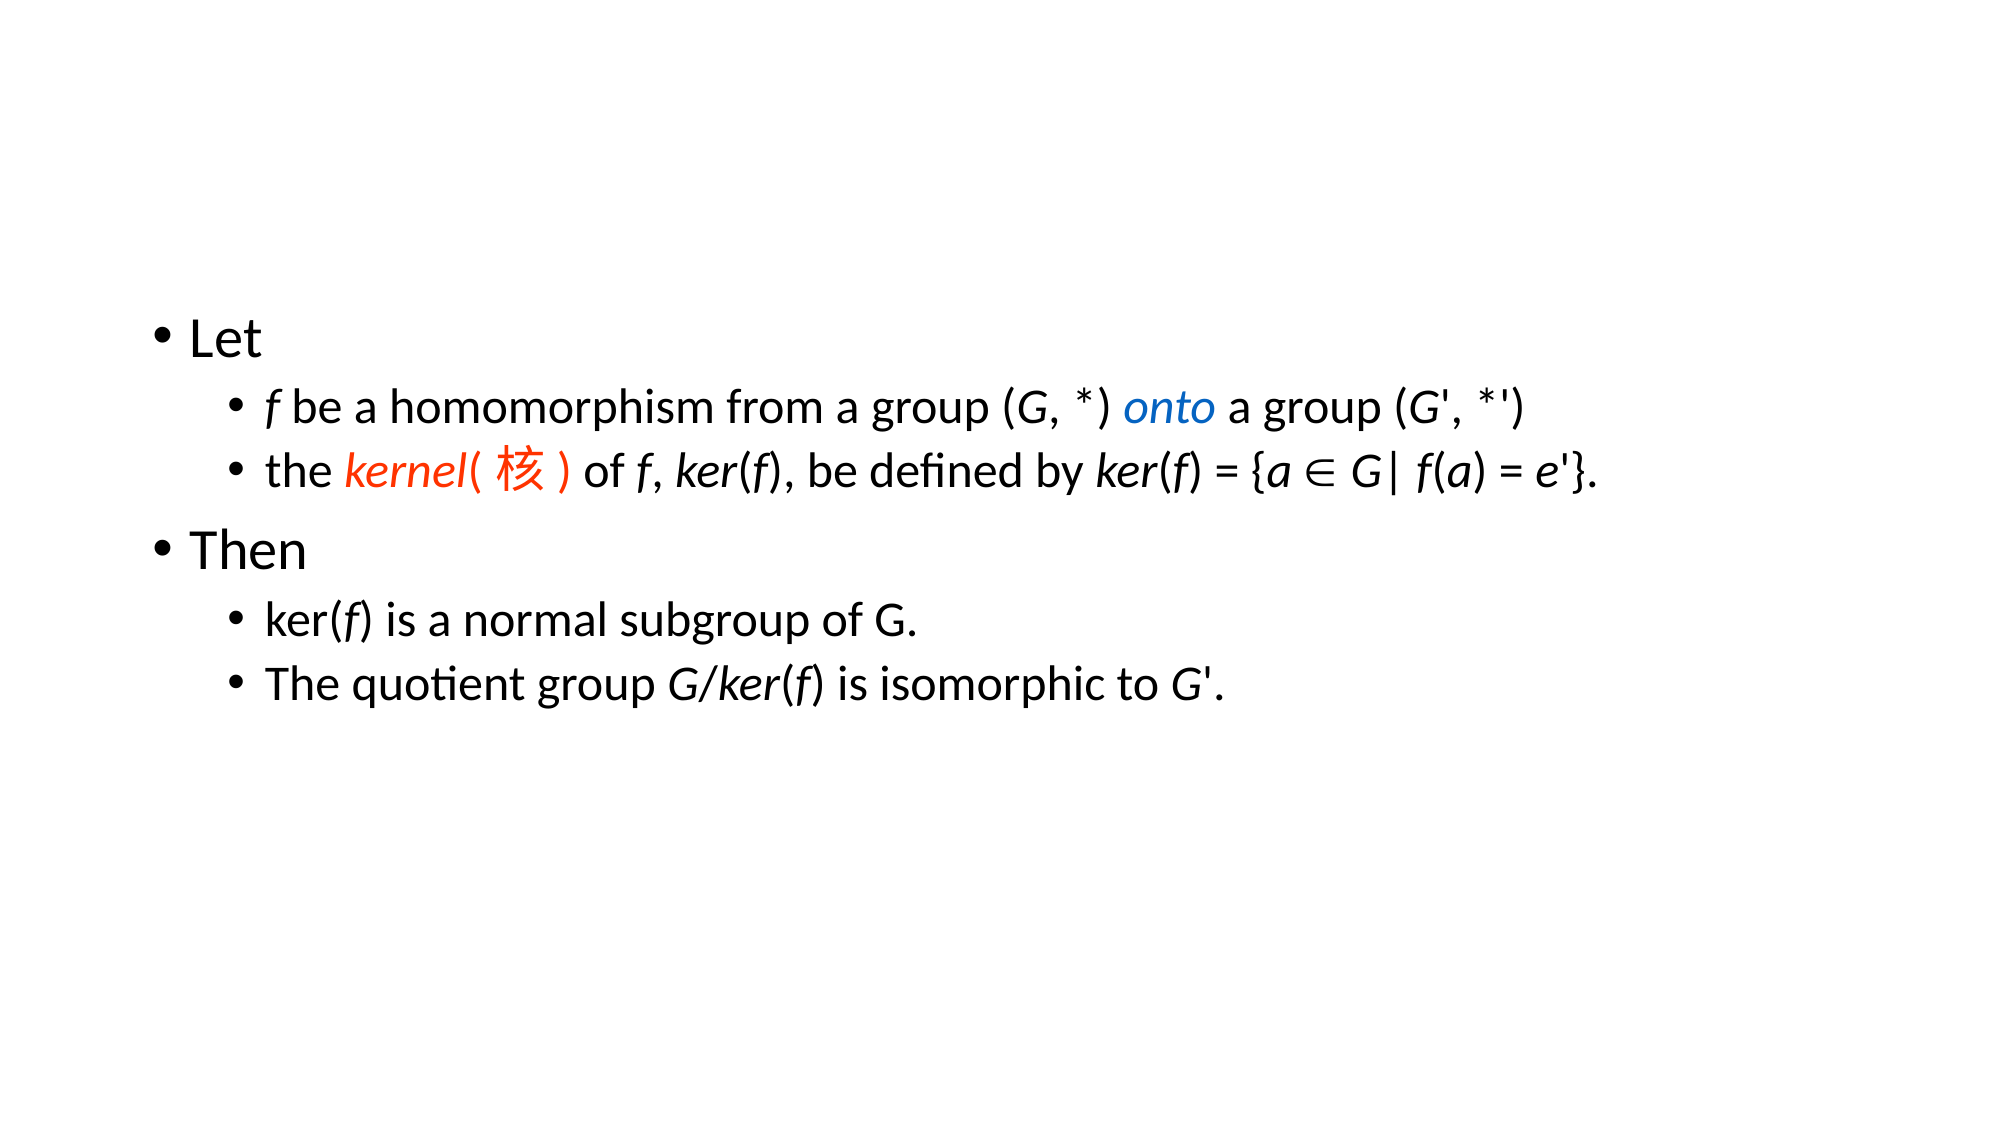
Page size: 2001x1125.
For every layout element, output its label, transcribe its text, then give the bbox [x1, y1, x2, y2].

list Let f be a homomorphism from a group (G, *) onto a group (G', *') the kernel(核) of f, ker(f), be defined by ker(f) = {a  G| f(a) = e'}. Then ker(f) is a normal subgroup of G. The quotient group G/ker(f) is isomorphic to G'. [137, 299, 1863, 1014]
